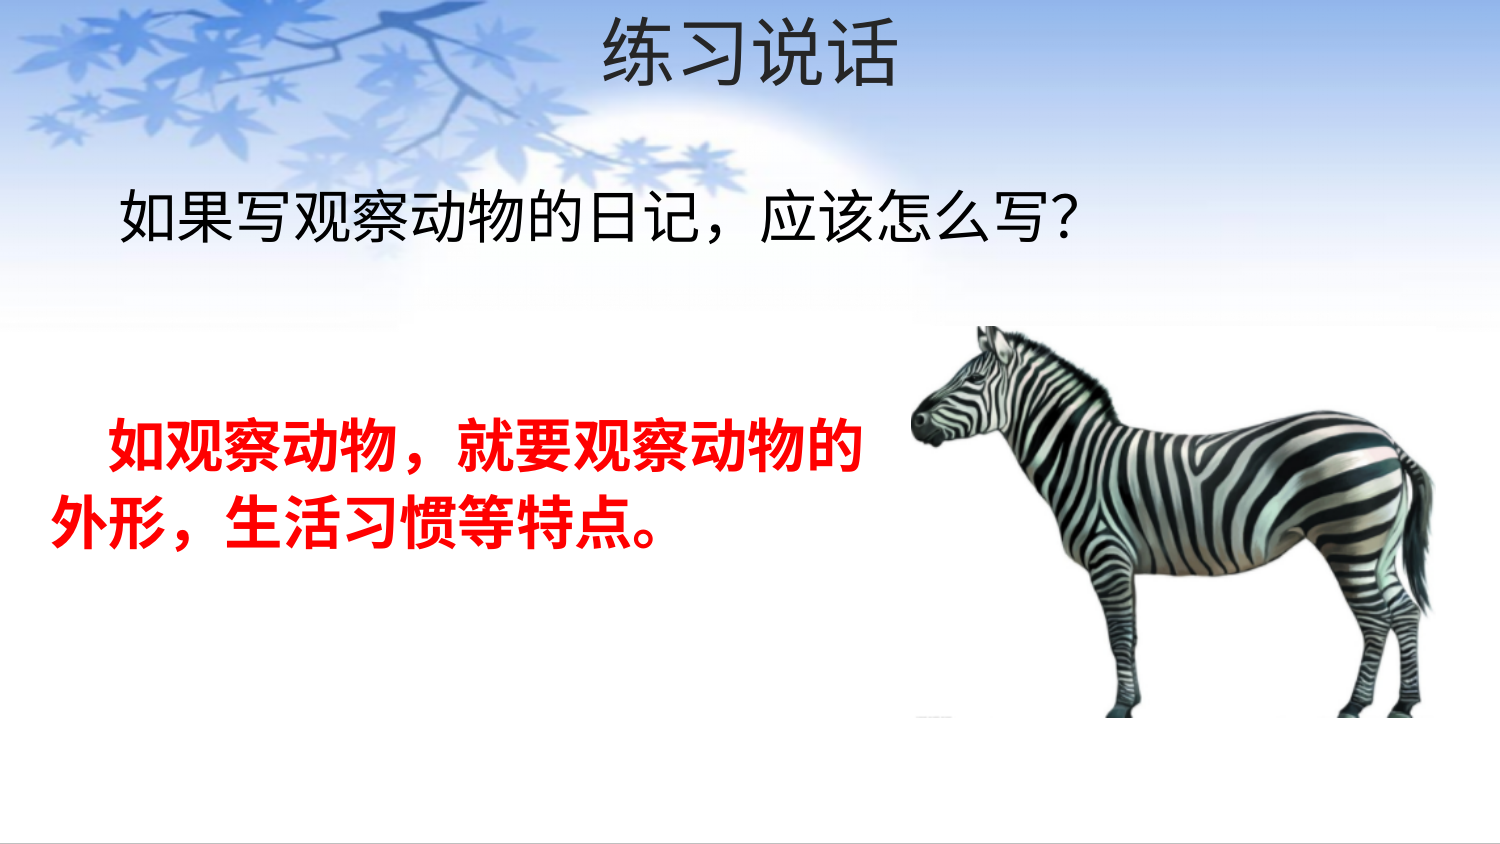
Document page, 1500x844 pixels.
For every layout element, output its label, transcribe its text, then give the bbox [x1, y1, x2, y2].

title 练习说话 [103, 0, 1397, 102]
picture [0, 0, 1500, 844]
text_box 如果写观察动物的日记，应该怎么写？ [103, 172, 1124, 258]
text_box 如观察动物，就要观察动物的外形，生活习惯等特点。 [35, 395, 880, 564]
